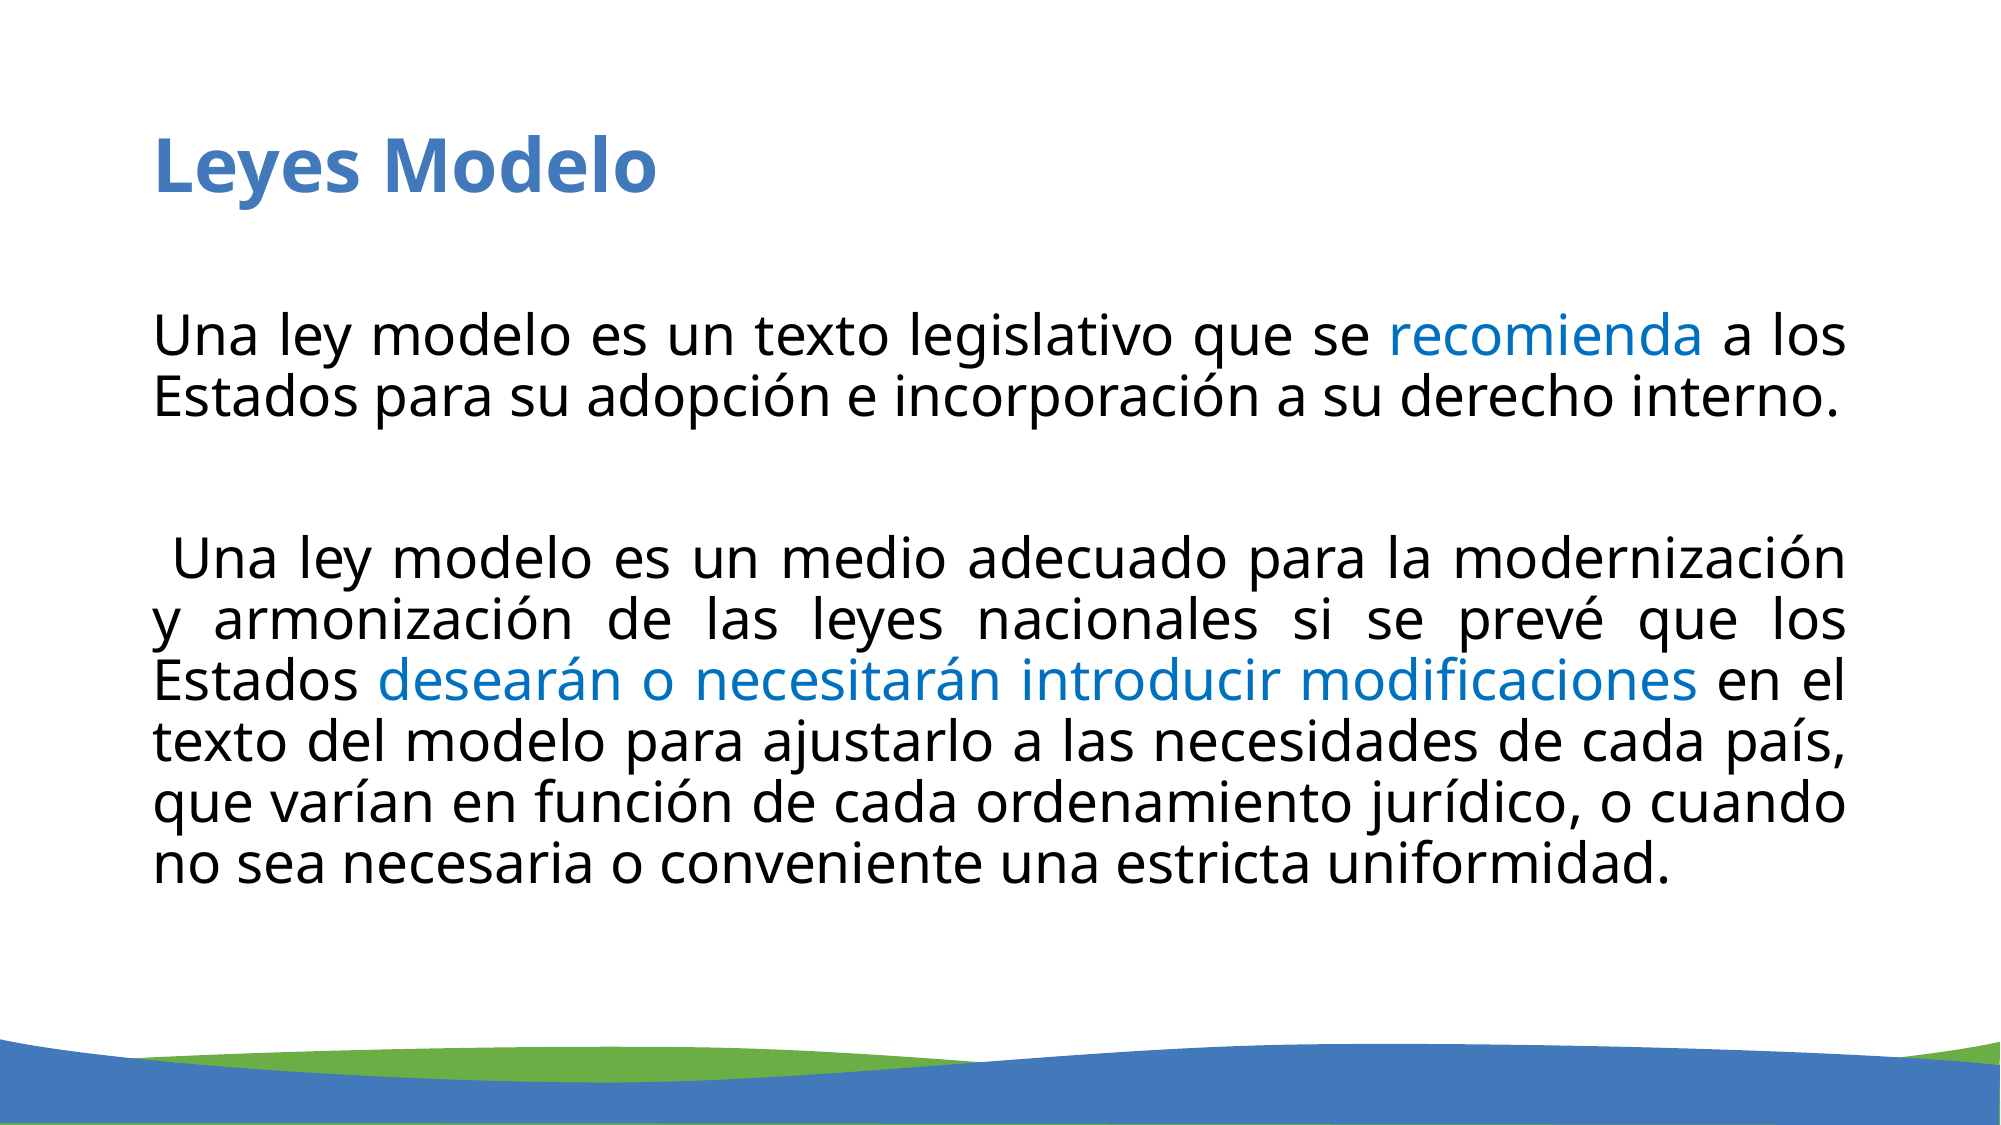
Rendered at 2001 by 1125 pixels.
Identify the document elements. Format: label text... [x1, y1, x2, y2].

list Una ley modelo es un texto legislativo que se recomienda a los Estados para su adopción e incorporación a su derecho interno. Una ley modelo es un medio adecuado para la modernización y armonización de las leyes nacionales si se prevé que los Estados desearán o necesitarán introducir modificaciones en el texto del modelo para ajustarlo a las necesidades de cada país, que varían en función de cada ordenamiento jurídico, o cuando no sea necesaria o conveniente una estricta uniformidad. [137, 299, 1863, 1014]
title Leyes Modelo [137, 59, 1863, 278]
